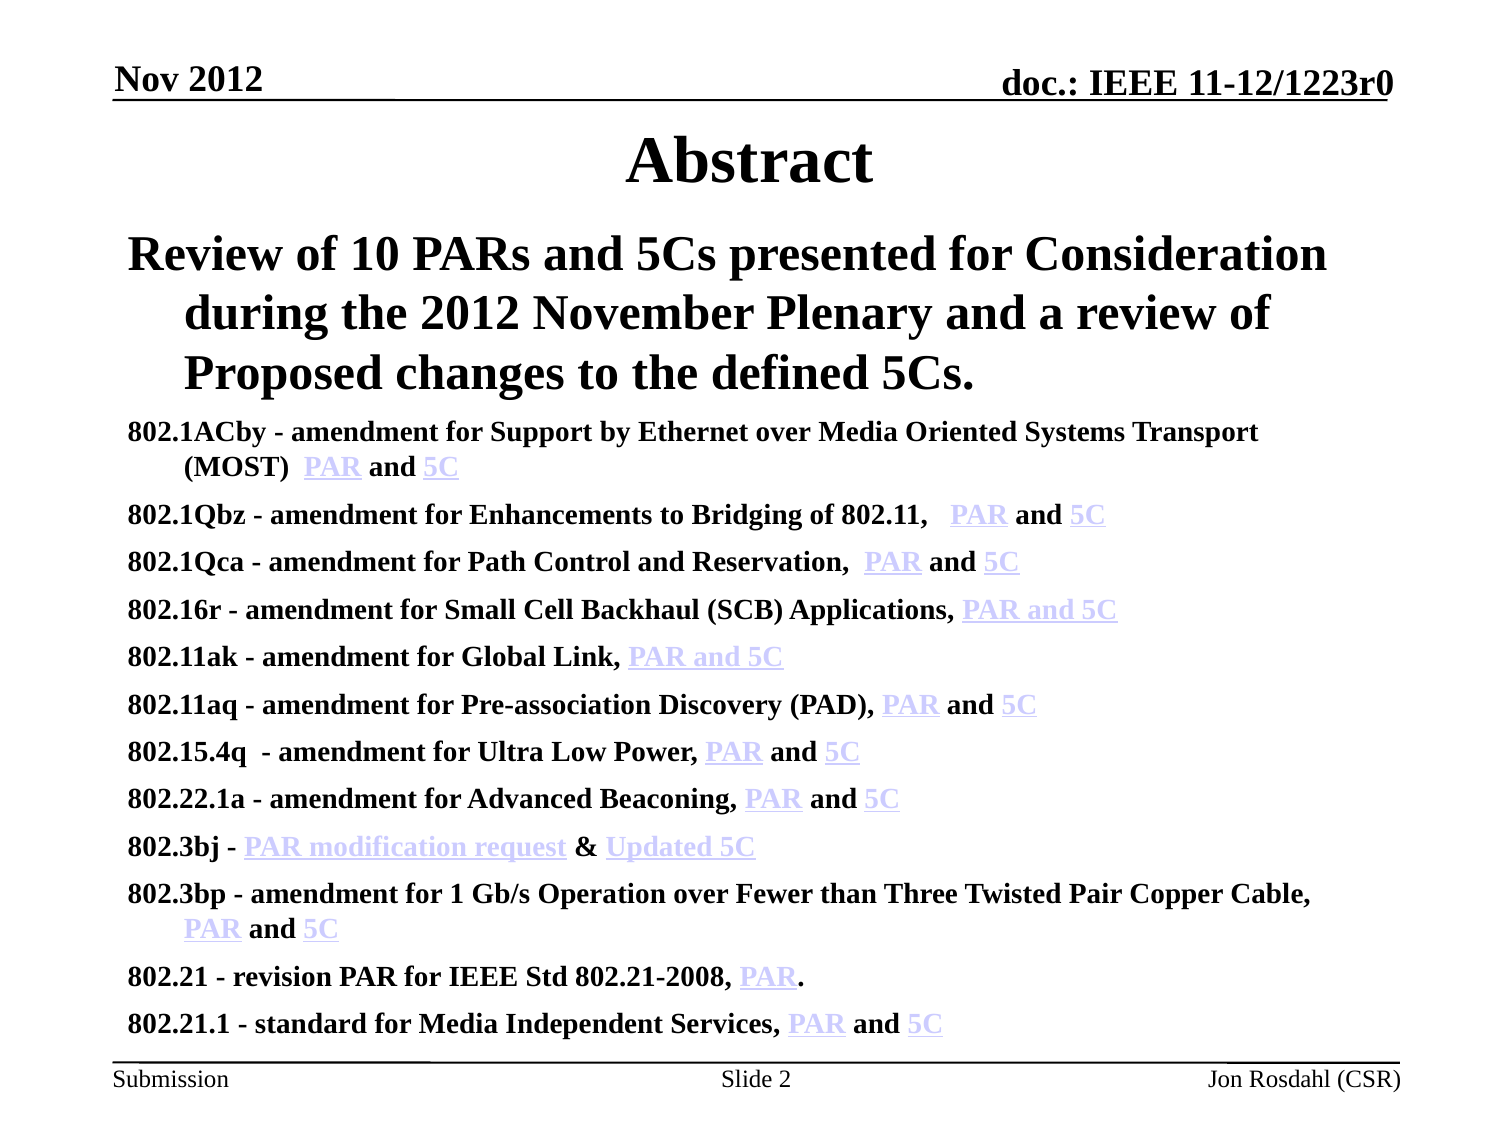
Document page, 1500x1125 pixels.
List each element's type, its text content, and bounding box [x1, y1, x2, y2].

slide_number Slide 2 [712, 1063, 800, 1123]
footer Jon Rosdahl (CSR) [902, 1061, 1402, 1093]
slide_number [114, 54, 540, 100]
title Abstract [112, 112, 1388, 201]
list Review of 10 PARs and 5Cs presented for Consideration during the 2012 November Plenary and a review of Proposed changes to the defined 5Cs. 802.1ACby - amendment for Support by Ethernet over Media Oriented Systems Transport (MOST) PAR and 5C 802.1Qbz - amendment for Enhancements to Bridging of 802.11, PAR and 5C 802.1Qca - amendment for Path Control and Reservation, PAR and 5C 802.16r - amendment for Small Cell Backhaul (SCB) Applications, PAR and 5C 802.11ak - amendment for Global Link, PAR and 5C 802.11aq - amendment for Pre-association Discovery (PAD), PAR and 5C 802.15.4q - amendment for Ultra Low Power, PAR and 5C 802.22.1a - amendment for Advanced Beaconing, PAR and 5C 802.3bj - PAR modification request & Updated 5C 802.3bp - amendment for 1 Gb/s Operation over Fewer than Three Twisted Pair Copper Cable, PAR and 5C 802.21 - revision PAR for IEEE Std 802.21-2008, PAR. 802.21.1 - standard for Media Independent Services, PAR and 5C [112, 212, 1388, 1063]
